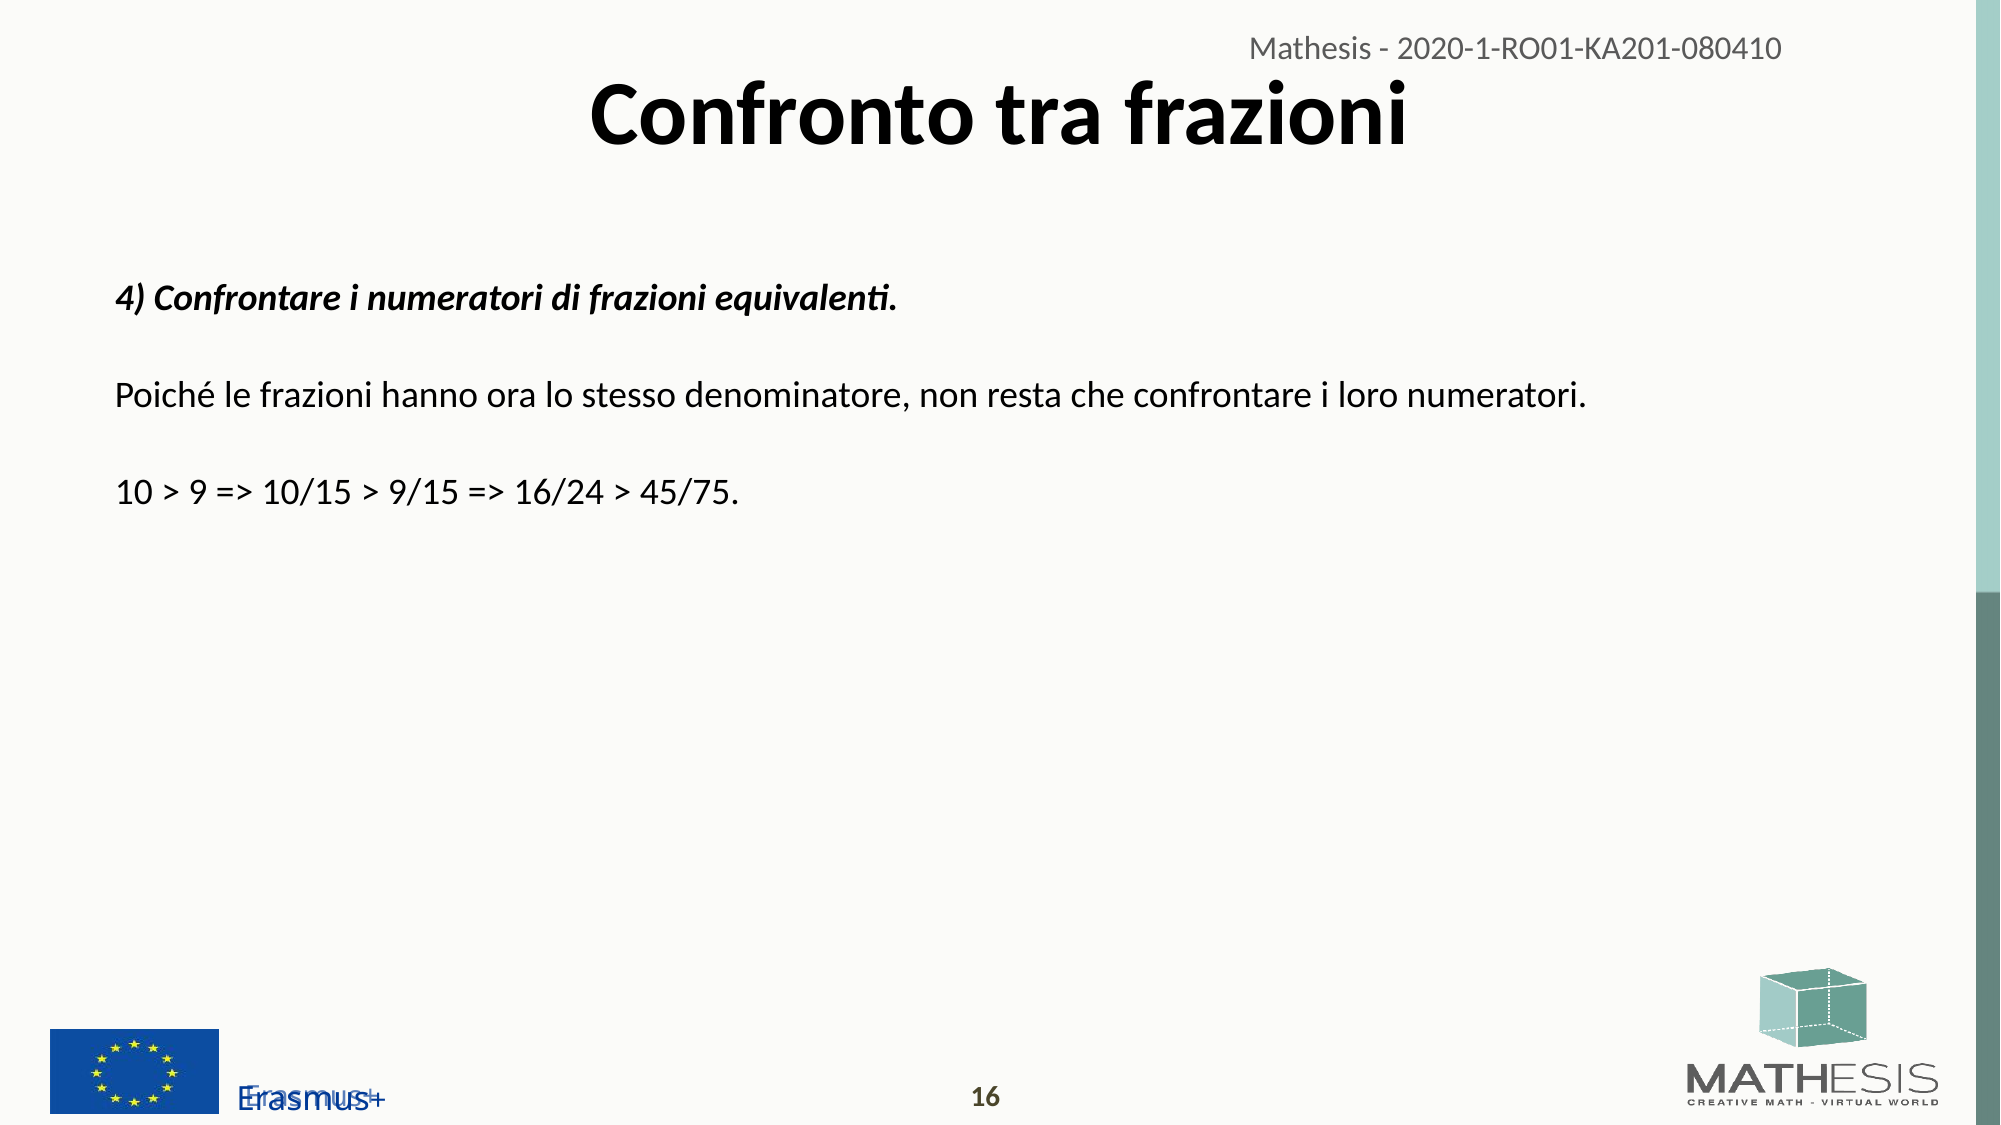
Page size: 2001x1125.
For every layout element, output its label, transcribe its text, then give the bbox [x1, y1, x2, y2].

list 4) Confrontare i numeratori di frazioni equivalenti. Poiché le frazioni hanno ora lo stesso denominatore, non resta che confrontare i loro numeratori. 10 > 9 => 10/15 > 9/15 => 16/24 > 45/75. [99, 262, 1900, 1005]
title Confronto tra frazioni [99, 45, 1900, 233]
picture [50, 1029, 219, 1114]
